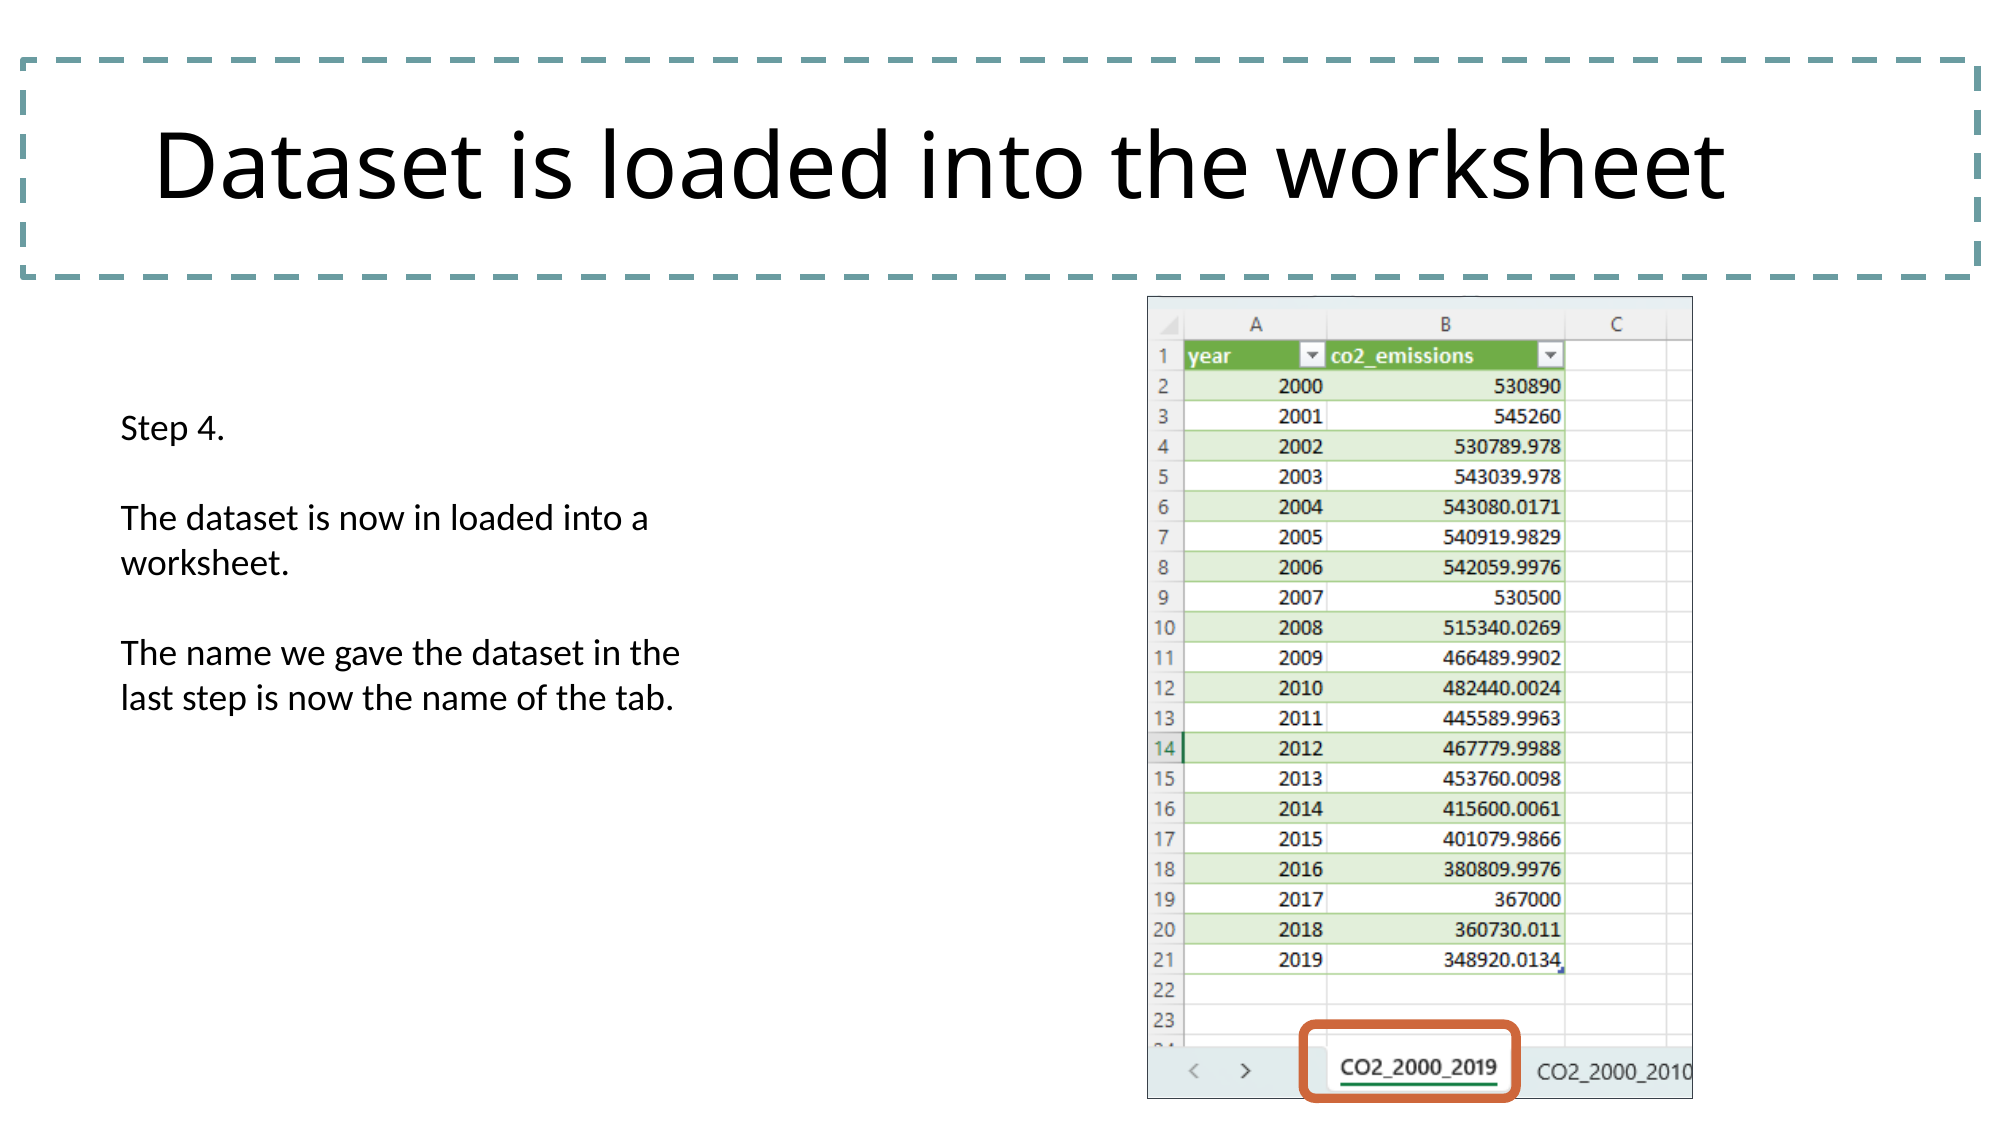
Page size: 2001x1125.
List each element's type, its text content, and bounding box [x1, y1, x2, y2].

title Dataset is loaded into the worksheet [137, 59, 1863, 278]
text_box Step 4. The dataset is now in loaded into a worksheet. The name we gave the dataset in the last step is now the name of the tab. [105, 395, 749, 726]
picture [1147, 295, 1693, 1099]
